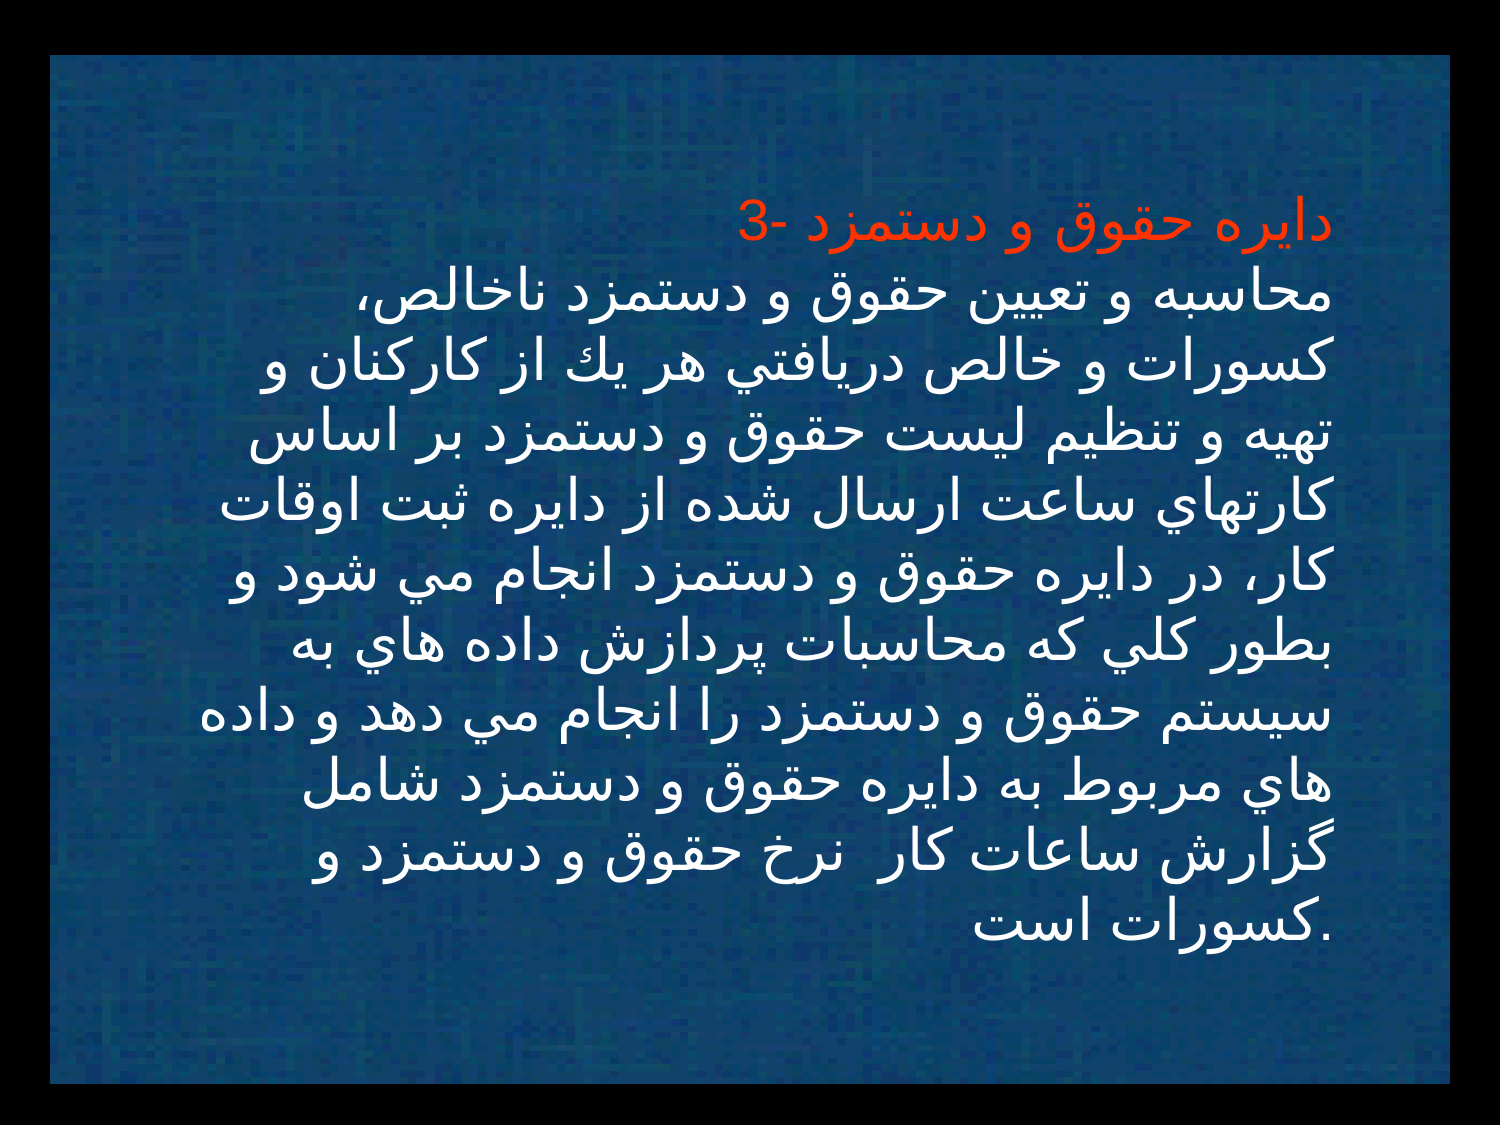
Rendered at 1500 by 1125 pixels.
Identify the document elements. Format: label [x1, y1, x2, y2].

picture [49, 55, 1451, 1084]
